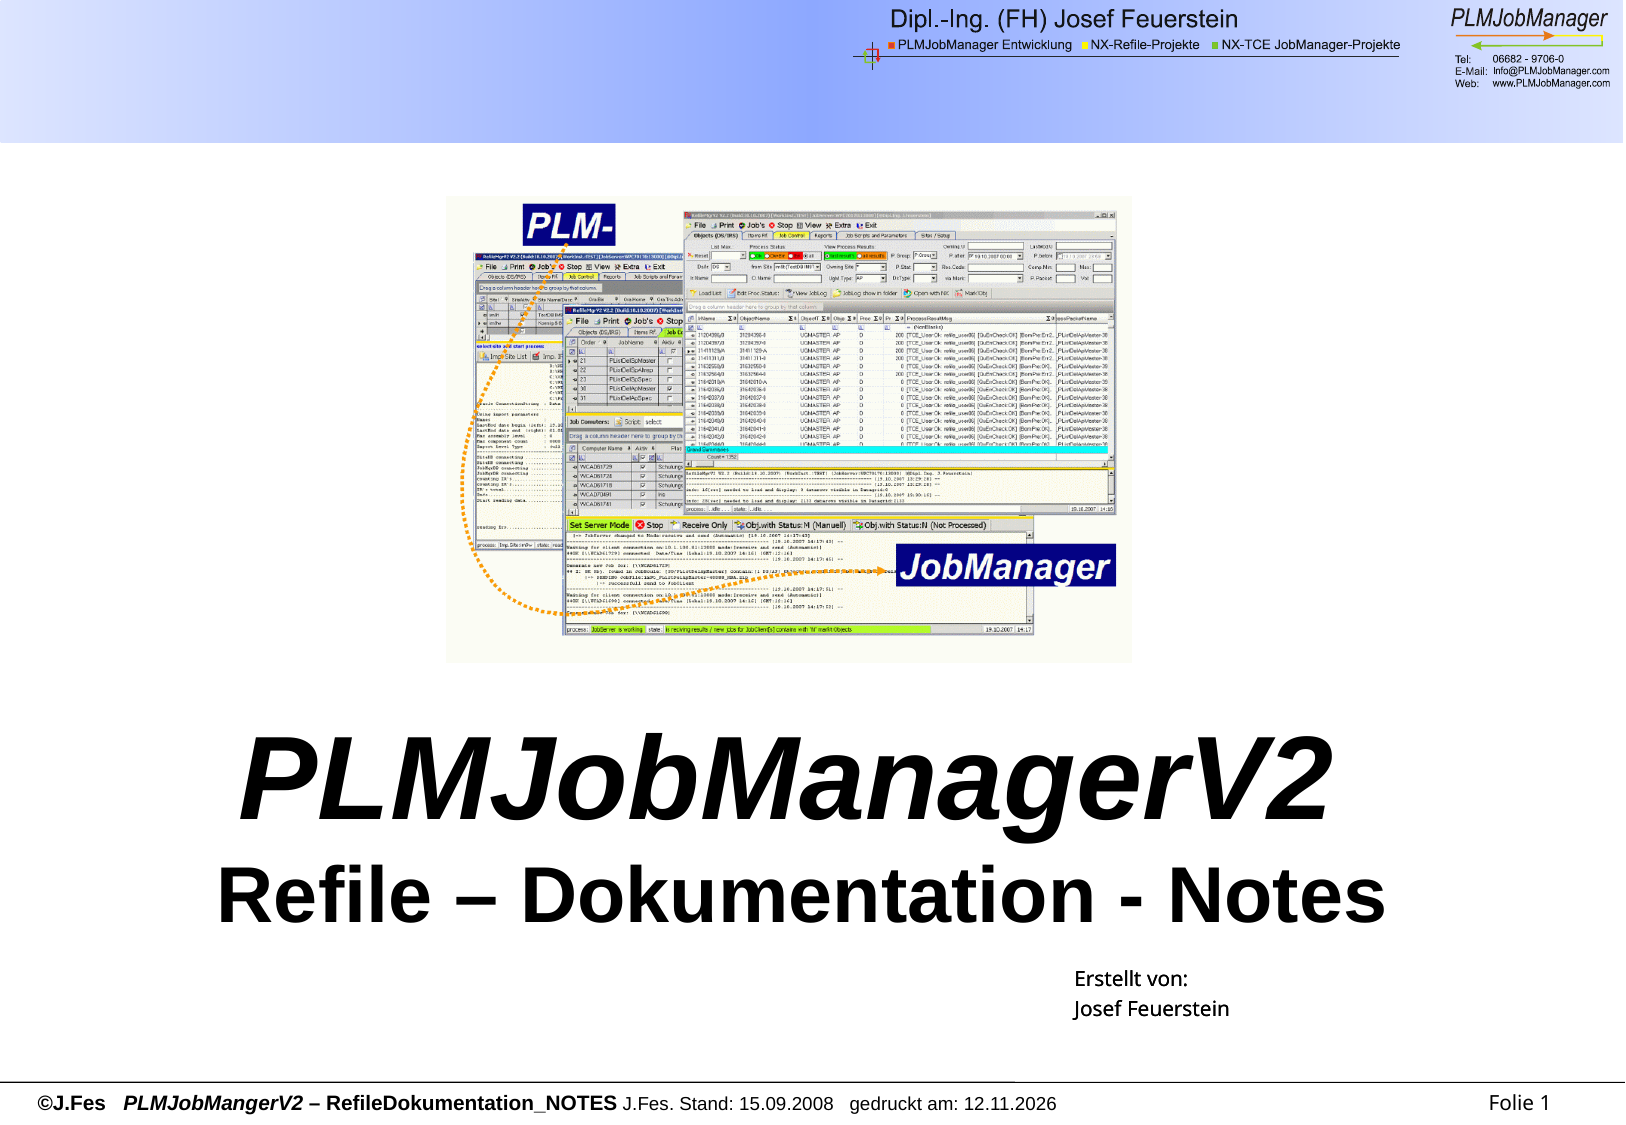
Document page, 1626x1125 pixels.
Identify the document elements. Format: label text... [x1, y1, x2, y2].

text_box Erstellt von: Josef Feuerstein [1058, 964, 1441, 1028]
slide_number Folie 1 [1228, 1081, 1568, 1125]
picture [446, 196, 1132, 663]
title PLMJobManagerV2 Refile – Dokumentation - Notes [174, 639, 1432, 1000]
